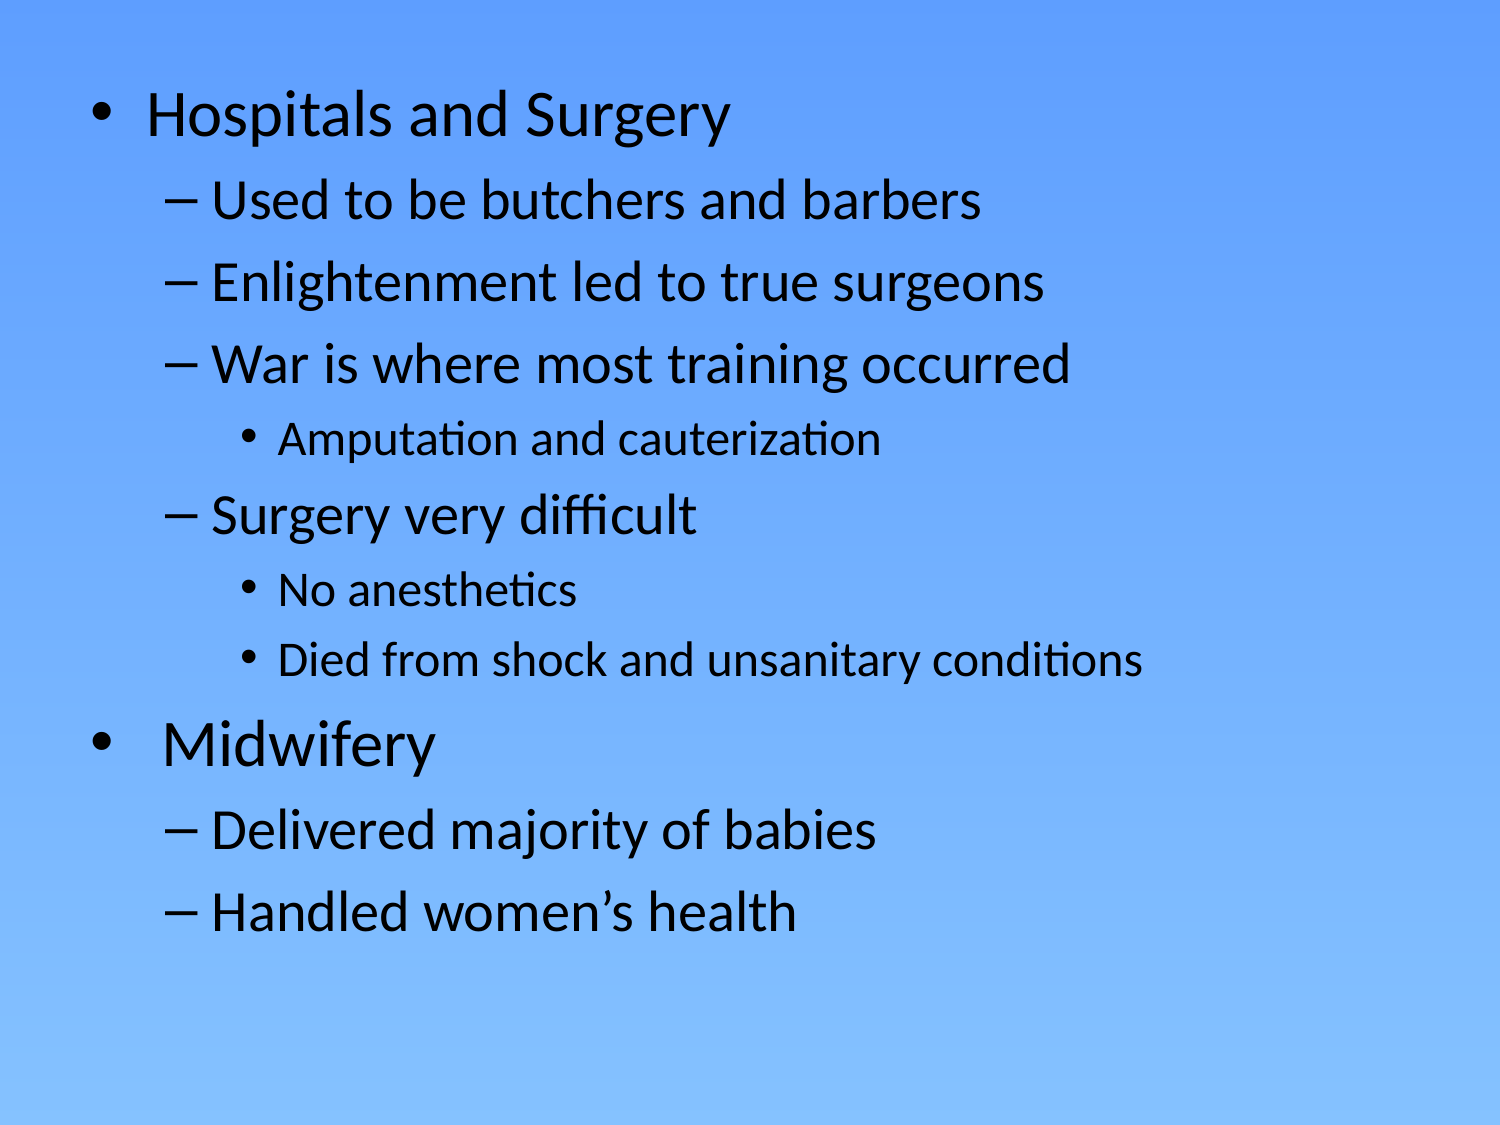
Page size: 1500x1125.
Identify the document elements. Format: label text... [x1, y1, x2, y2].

list Hospitals and Surgery Used to be butchers and barbers Enlightenment led to true surgeons War is where most training occurred Amputation and cauterization Surgery very difficult No anesthetics Died from shock and unsanitary conditions Midwifery Delivered majority of babies Handled women’s health [75, 62, 1425, 1005]
